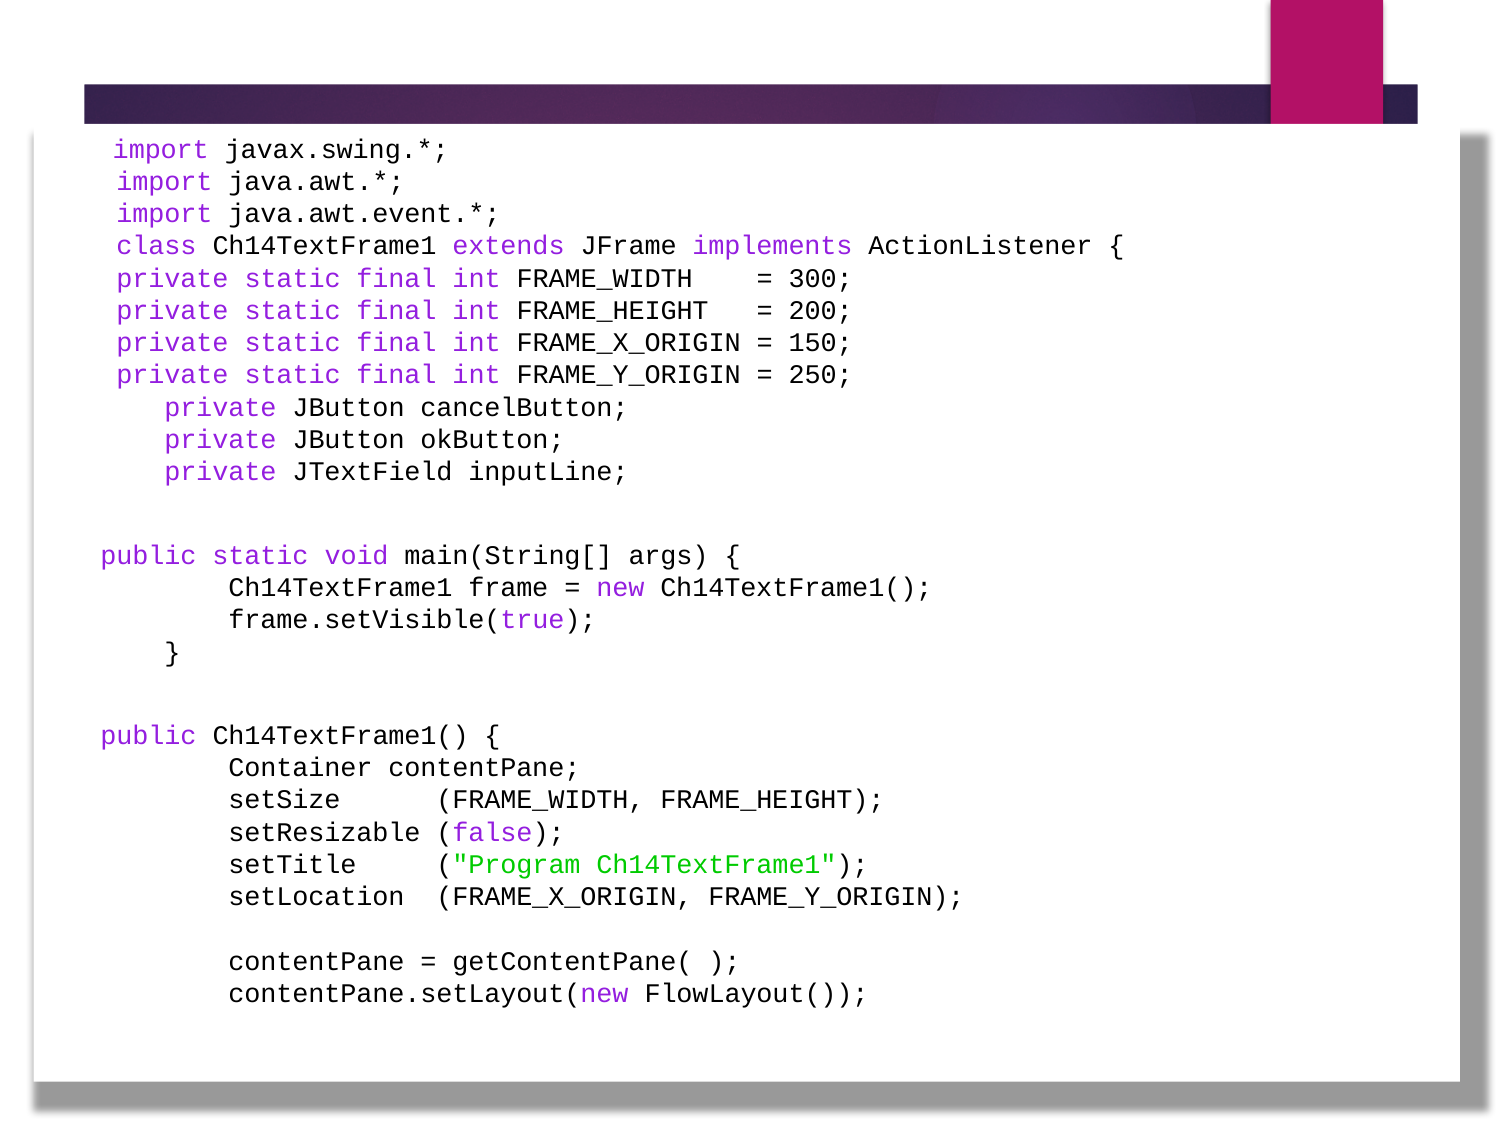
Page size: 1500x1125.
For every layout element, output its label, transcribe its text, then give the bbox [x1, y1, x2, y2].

list import javax.swing.*; import java.awt.*; import java.awt.event.*; class Ch14TextFrame1 extends JFrame implements ActionListener { private static final int FRAME_WIDTH = 300; private static final int FRAME_HEIGHT = 200; private static final int FRAME_X_ORIGIN = 150; private static final int FRAME_Y_ORIGIN = 250; private JButton cancelButton; private JButton okButton; private JTextField inputLine; public static void main(String[] args) { Ch14TextFrame1 frame = new Ch14TextFrame1(); frame.setVisible(true); } public Ch14TextFrame1() { Container contentPane; setSize (FRAME_WIDTH, FRAME_HEIGHT); setResizable (false); setTitle ("Program Ch14TextFrame1"); setLocation (FRAME_X_ORIGIN, FRAME_Y_ORIGIN); contentPane = getContentPane( ); contentPane.setLayout(new FlowLayout()); [33, 123, 1460, 1082]
